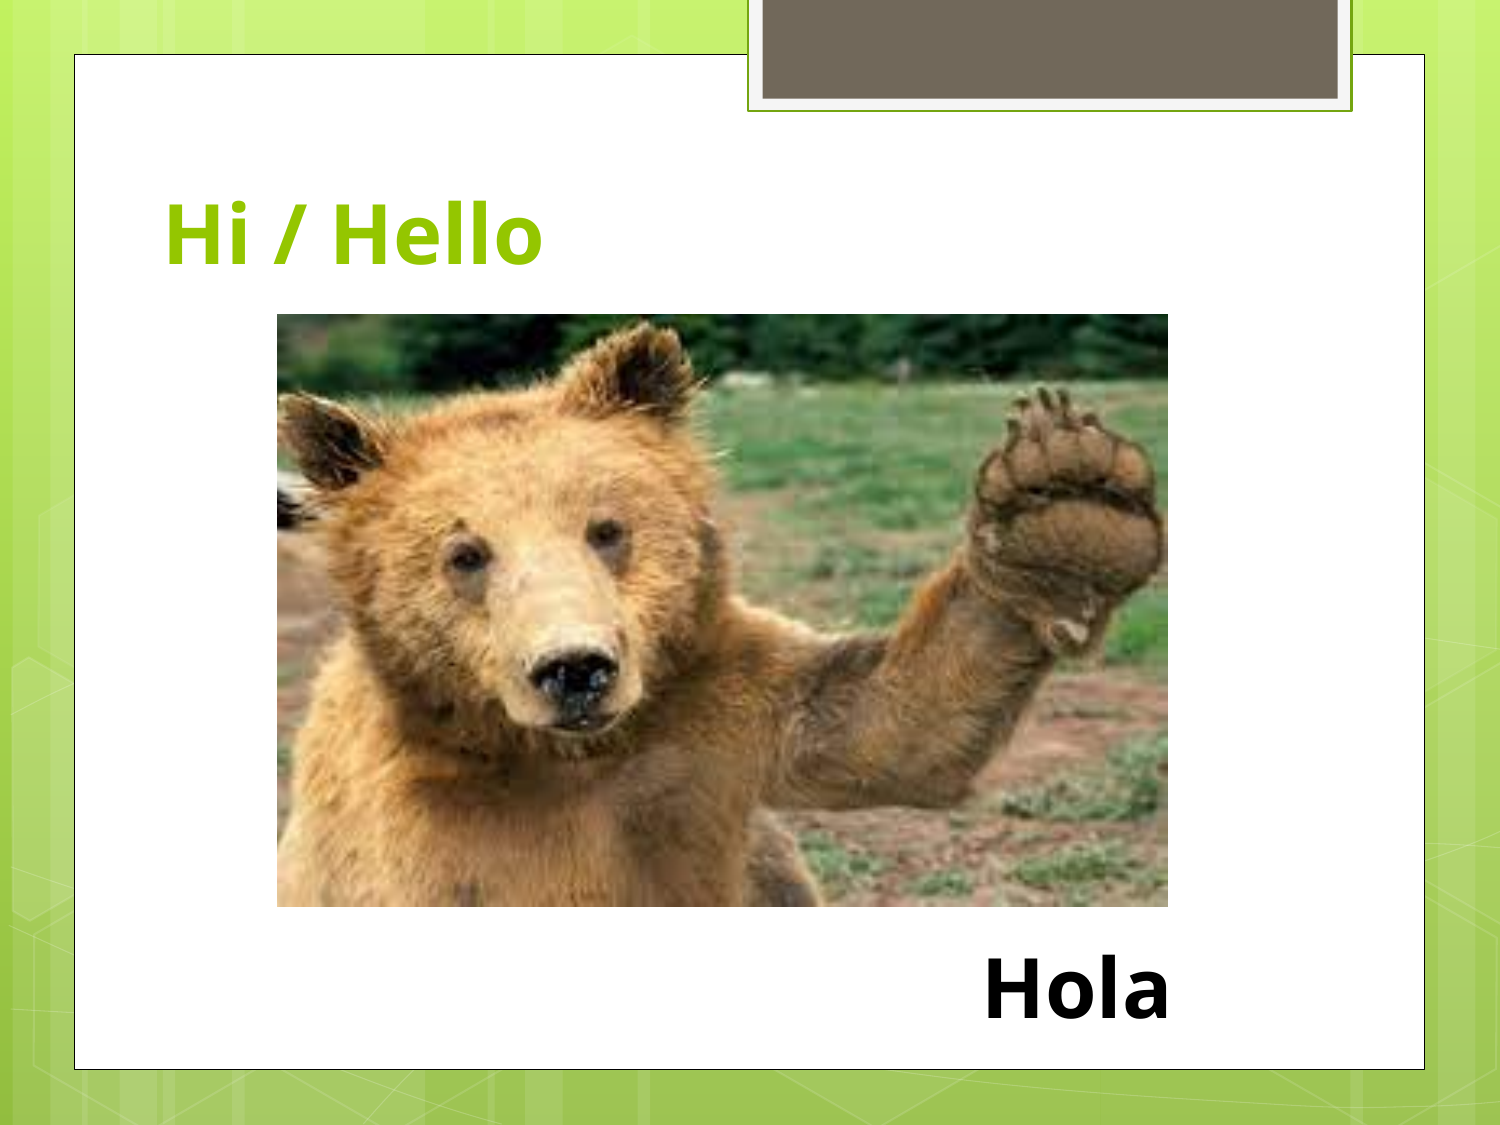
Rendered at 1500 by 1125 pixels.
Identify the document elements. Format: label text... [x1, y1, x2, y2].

text_box Hola [966, 927, 1445, 1043]
title Hi / Hello [147, 101, 1300, 290]
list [277, 314, 1168, 907]
